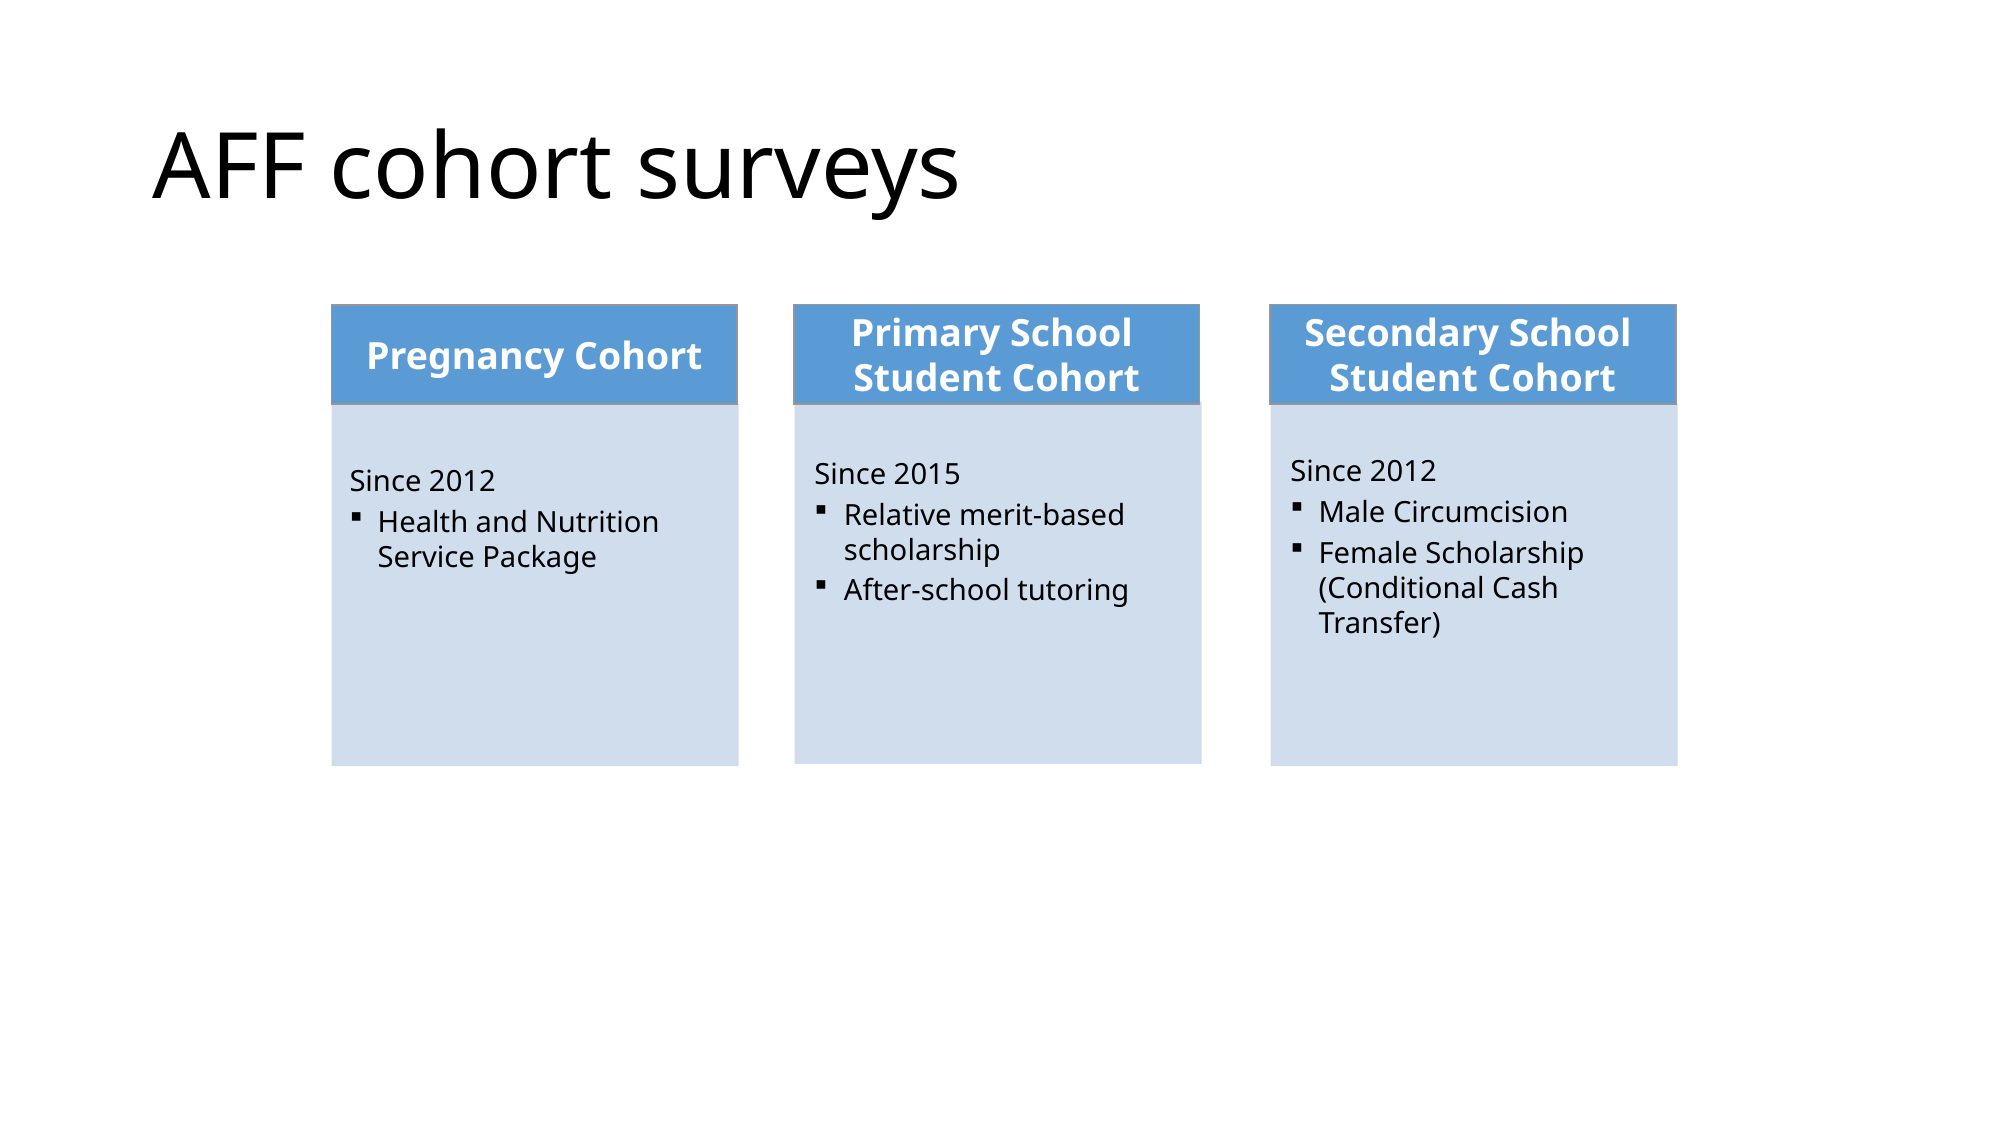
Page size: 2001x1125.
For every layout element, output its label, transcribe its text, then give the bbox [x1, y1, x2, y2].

text_box Primary School Student Cohort [794, 304, 1200, 404]
text_box Since 2012 Health and Nutrition Service Package [334, 454, 735, 581]
text_box Since 2015 Relative merit-based scholarship After-school tutoring [799, 447, 1207, 614]
text_box Since 2012 Male Circumcision Female Scholarship (Conditional Cash Transfer) [1275, 445, 1683, 647]
text_box Pregnancy Cohort [331, 304, 738, 404]
text_box [794, 401, 1202, 764]
title AFF cohort surveys [137, 59, 1863, 278]
text_box [331, 403, 739, 767]
text_box Secondary School Student Cohort [1269, 304, 1676, 404]
text_box [1270, 403, 1678, 767]
